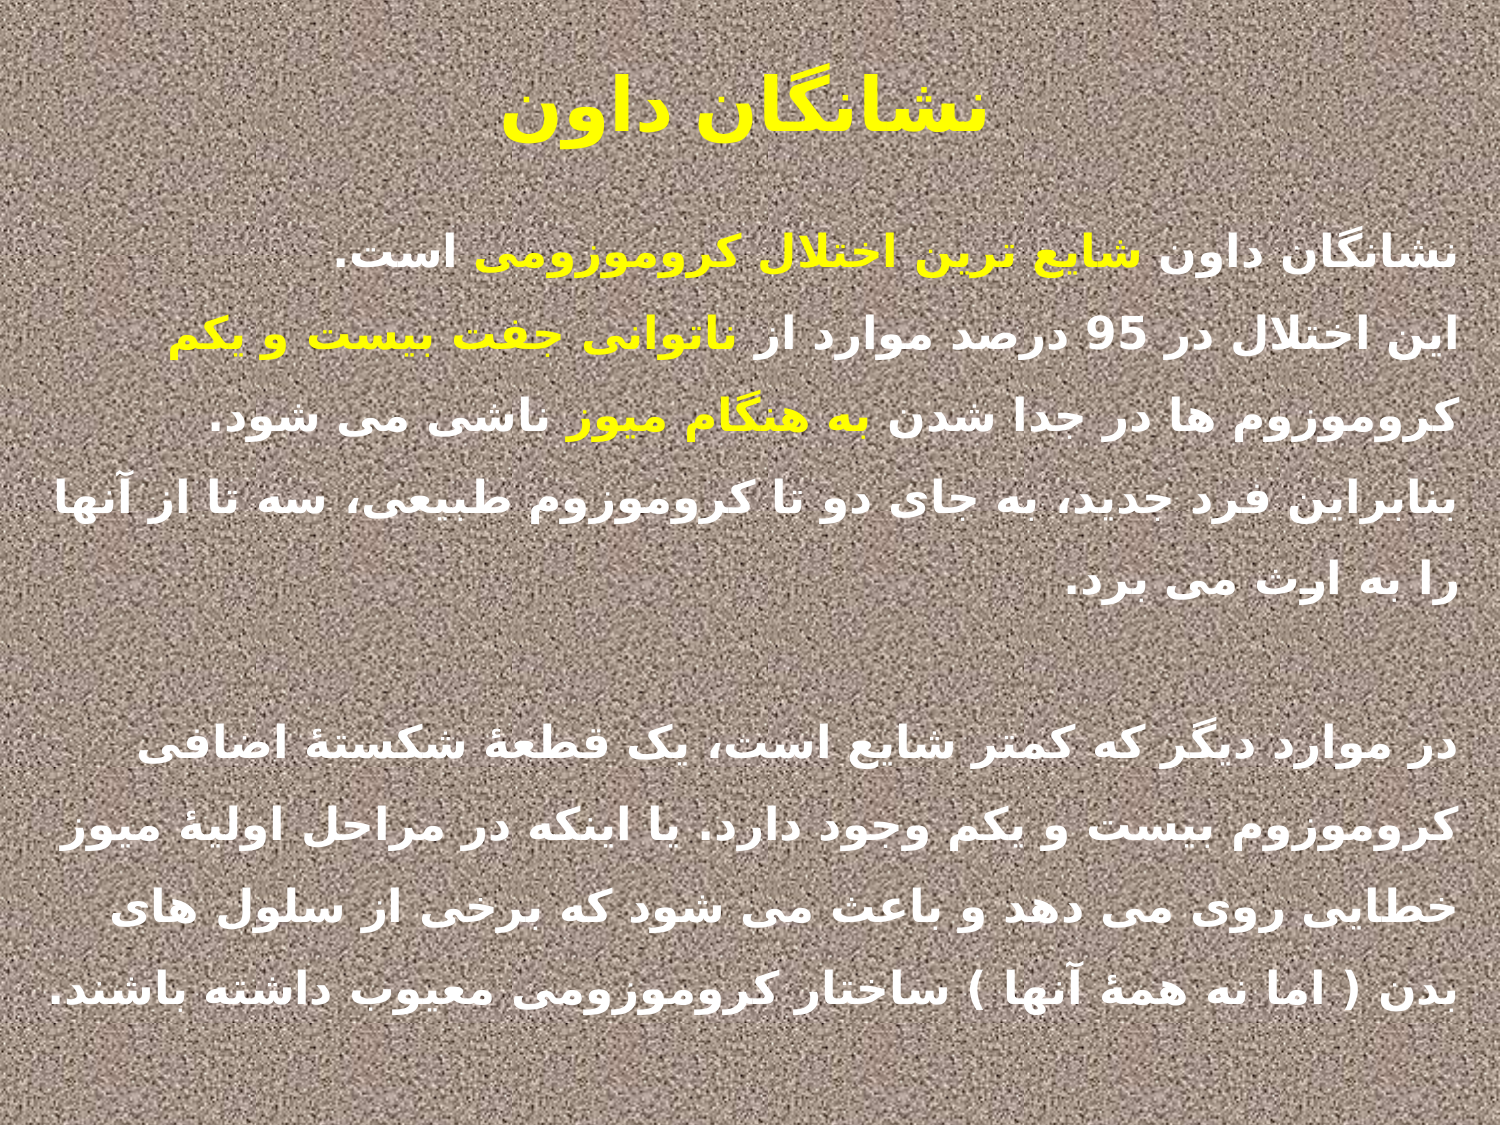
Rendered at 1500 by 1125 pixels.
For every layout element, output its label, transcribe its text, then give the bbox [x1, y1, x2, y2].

title نشانگان داون [75, 37, 1425, 155]
picture [0, 0, 1500, 1125]
slide_number 21 [1417, 1068, 1494, 1114]
footer www.modirkade.ir [212, 1050, 904, 1095]
list نشانگان داون شایع ترین اختلال کروموزومی است. این اختلال در 95 درصد موارد از ناتوانی جفت بیست و یکم کروموزوم ها در جدا شدن به هنگام میوز ناشی می شود. بنابراین فرد جدید، به جای دو تا کروموزوم طبیعی، سه تا از آنها را به ارث می برد. در موارد دیگر که کمتر شایع است، یک قطعۀ شکستۀ اضافی کروموزوم بیست و یکم وجود دارد. یا اینکه در مراحل اولیۀ میوز خطایی روی می دهد و باعث می شود که برخی از سلول های بدن ( اما نه همۀ آنها ) ساختار کروموزومی معیوب داشته باشند. [24, 187, 1475, 1100]
